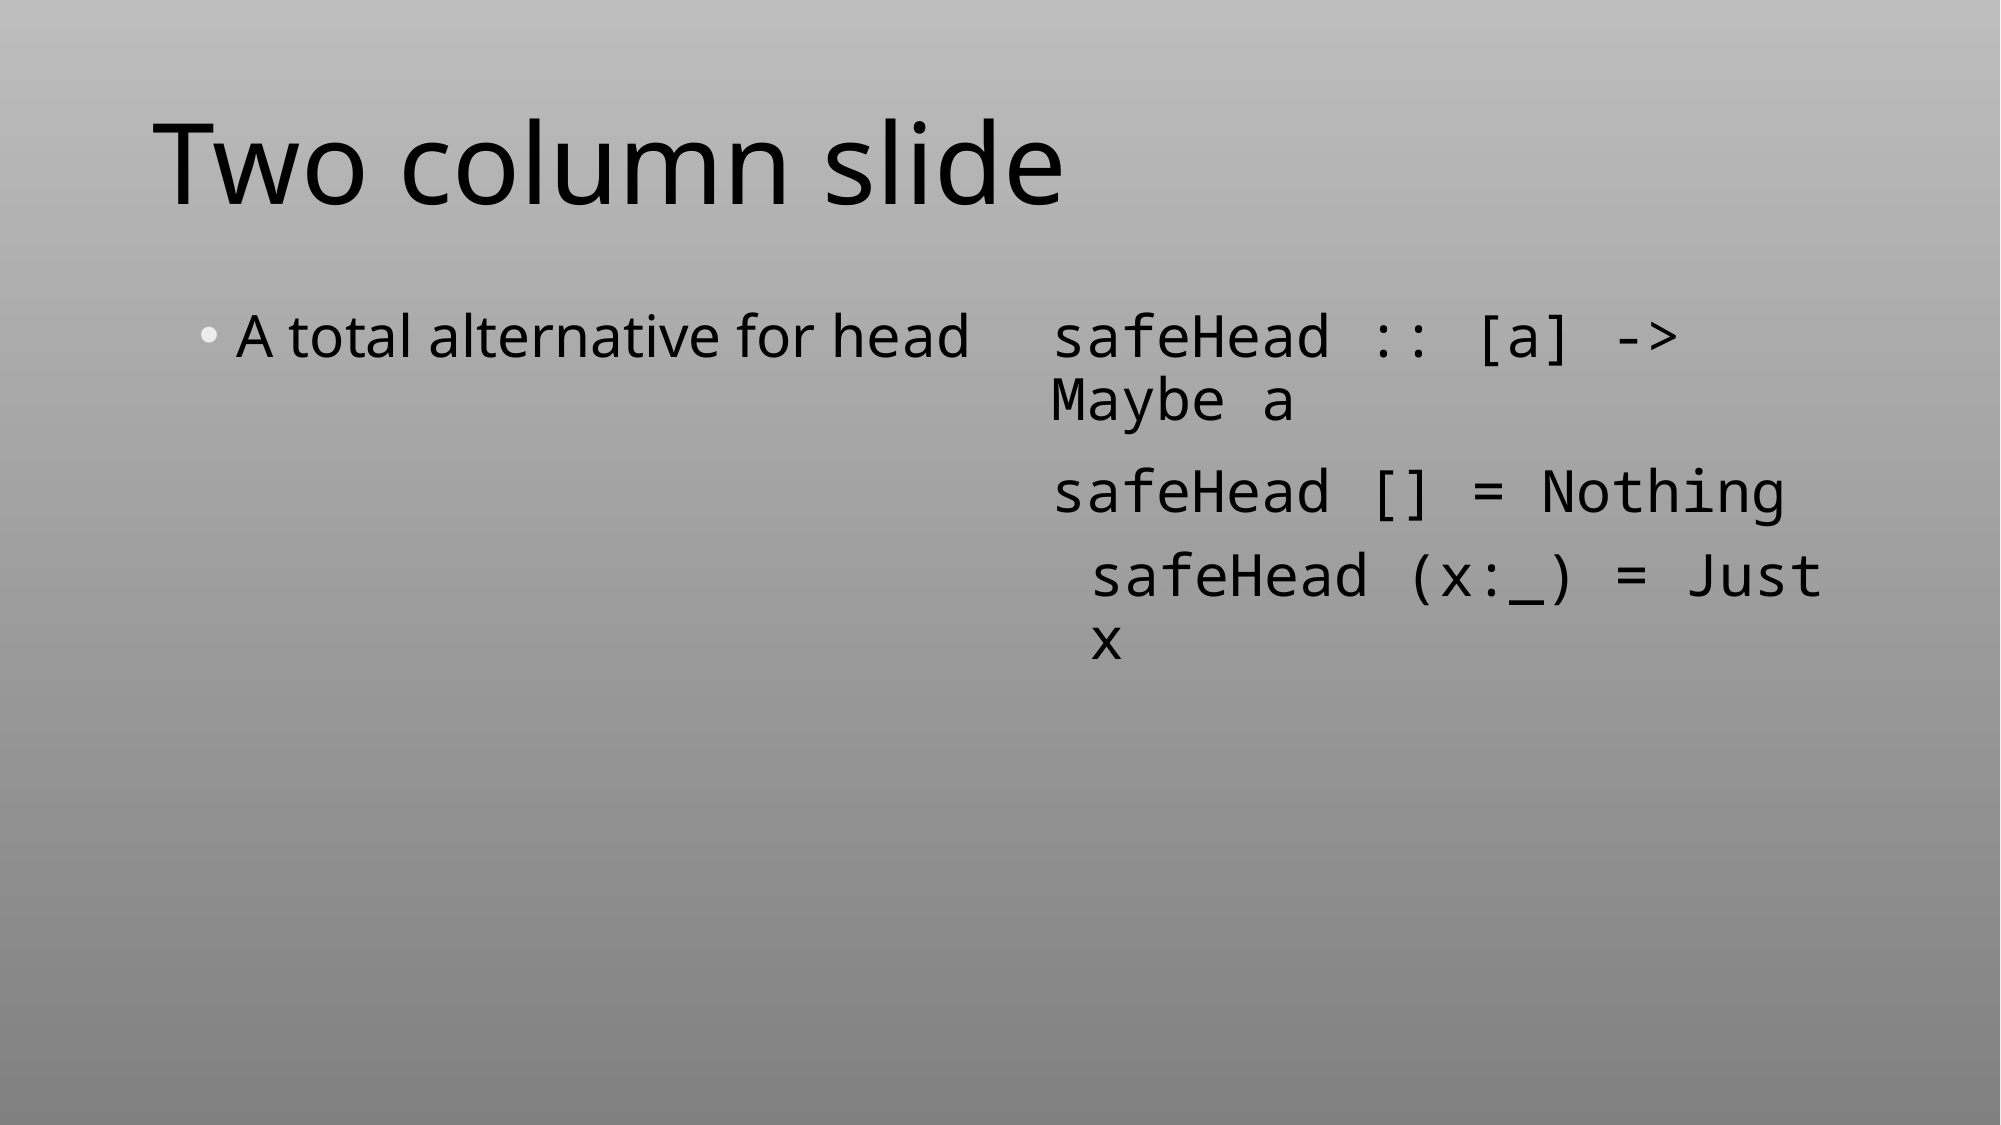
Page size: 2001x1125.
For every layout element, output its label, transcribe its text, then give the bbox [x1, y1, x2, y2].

picture [0, 0, 2001, 1125]
title Two column slide [137, 59, 1863, 278]
list A total alternative for head [183, 299, 1009, 1014]
list safeHead :: [a] -> Maybe a safeHead [] = Nothing safeHead (x:_) = Just x [1036, 299, 1863, 1014]
